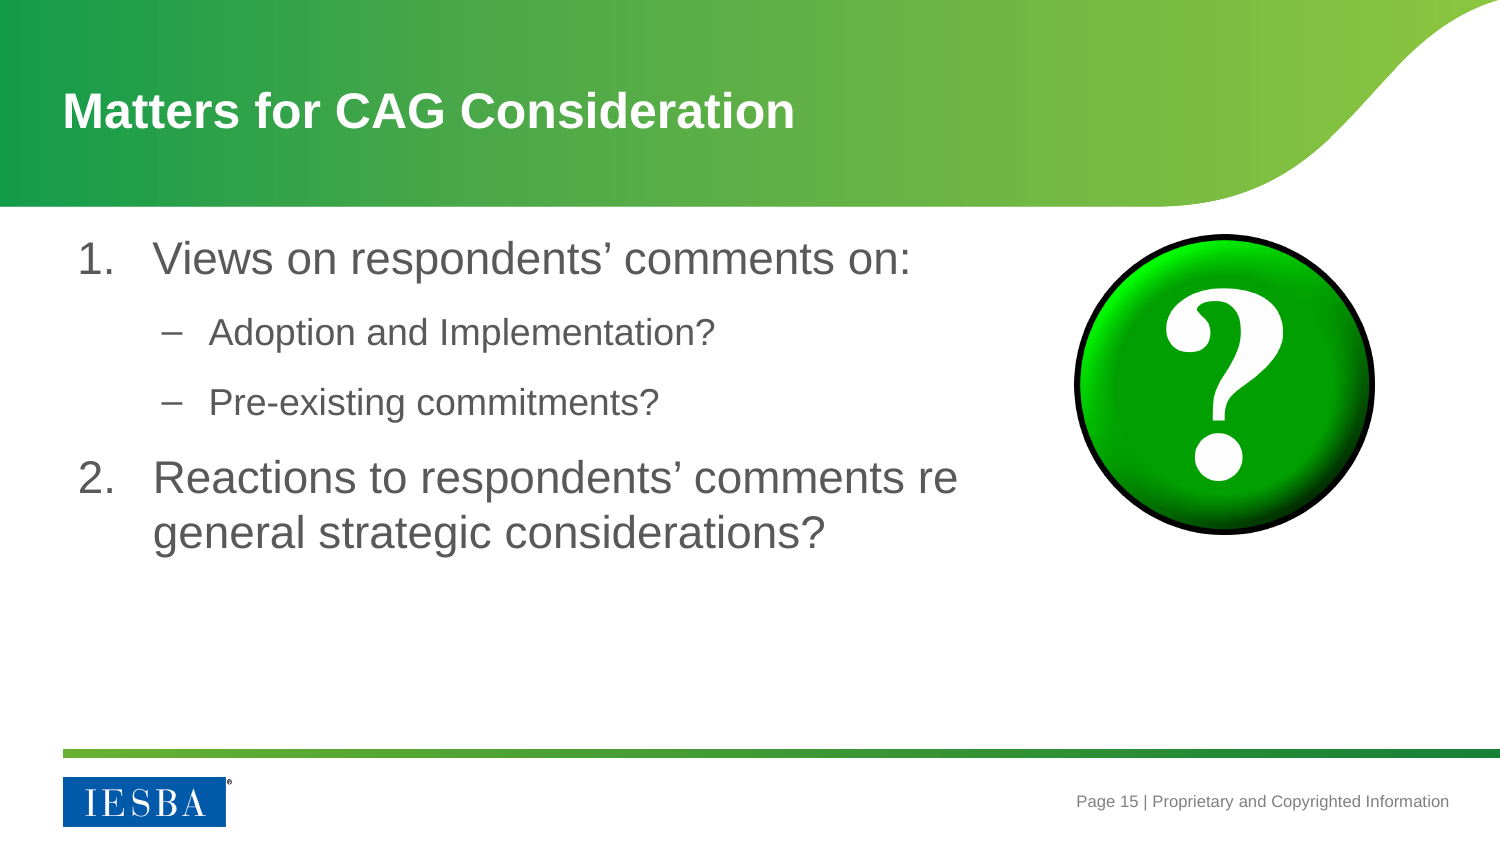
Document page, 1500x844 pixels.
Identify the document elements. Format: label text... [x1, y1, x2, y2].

picture [0, 0, 1500, 207]
picture [1074, 234, 1376, 535]
list Views on respondents’ comments on: Adoption and Implementation? Pre-existing commitments? Reactions to respondents’ comments re general strategic considerations? [62, 220, 1050, 747]
picture [63, 777, 232, 827]
title Matters for CAG Consideration [62, 75, 1300, 142]
